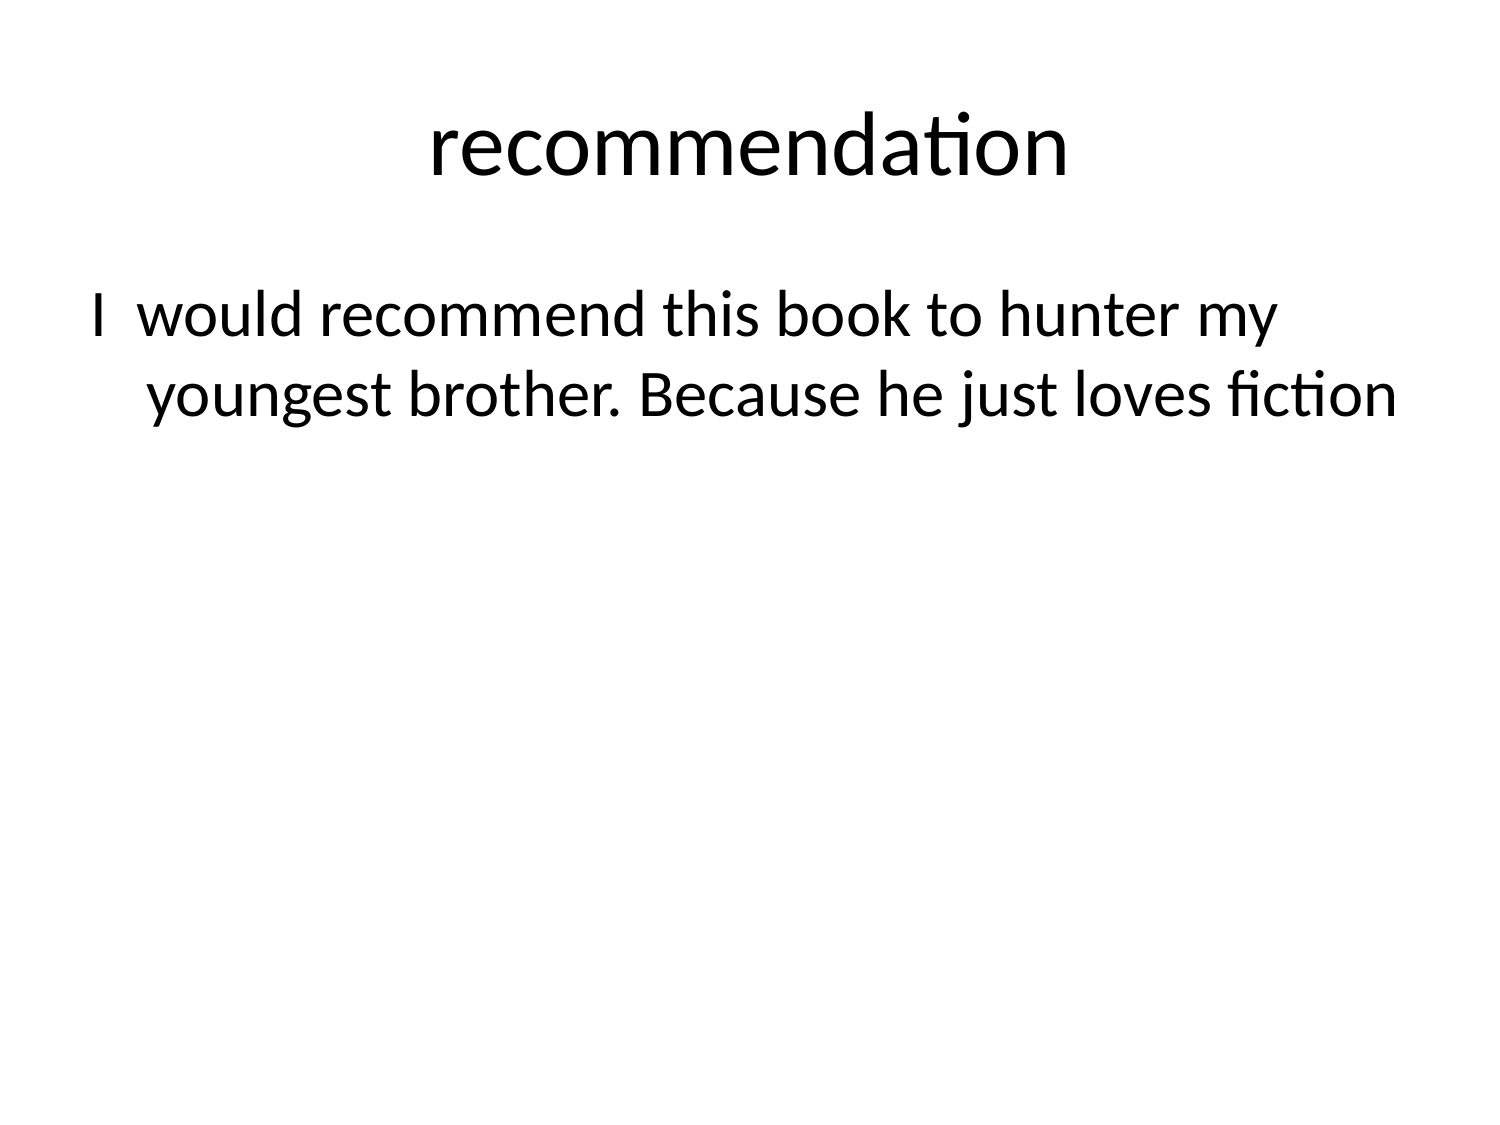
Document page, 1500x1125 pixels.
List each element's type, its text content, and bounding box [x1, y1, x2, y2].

list I would recommend this book to hunter my youngest brother. Because he just loves fiction [75, 262, 1425, 1005]
title recommendation [75, 45, 1425, 233]
